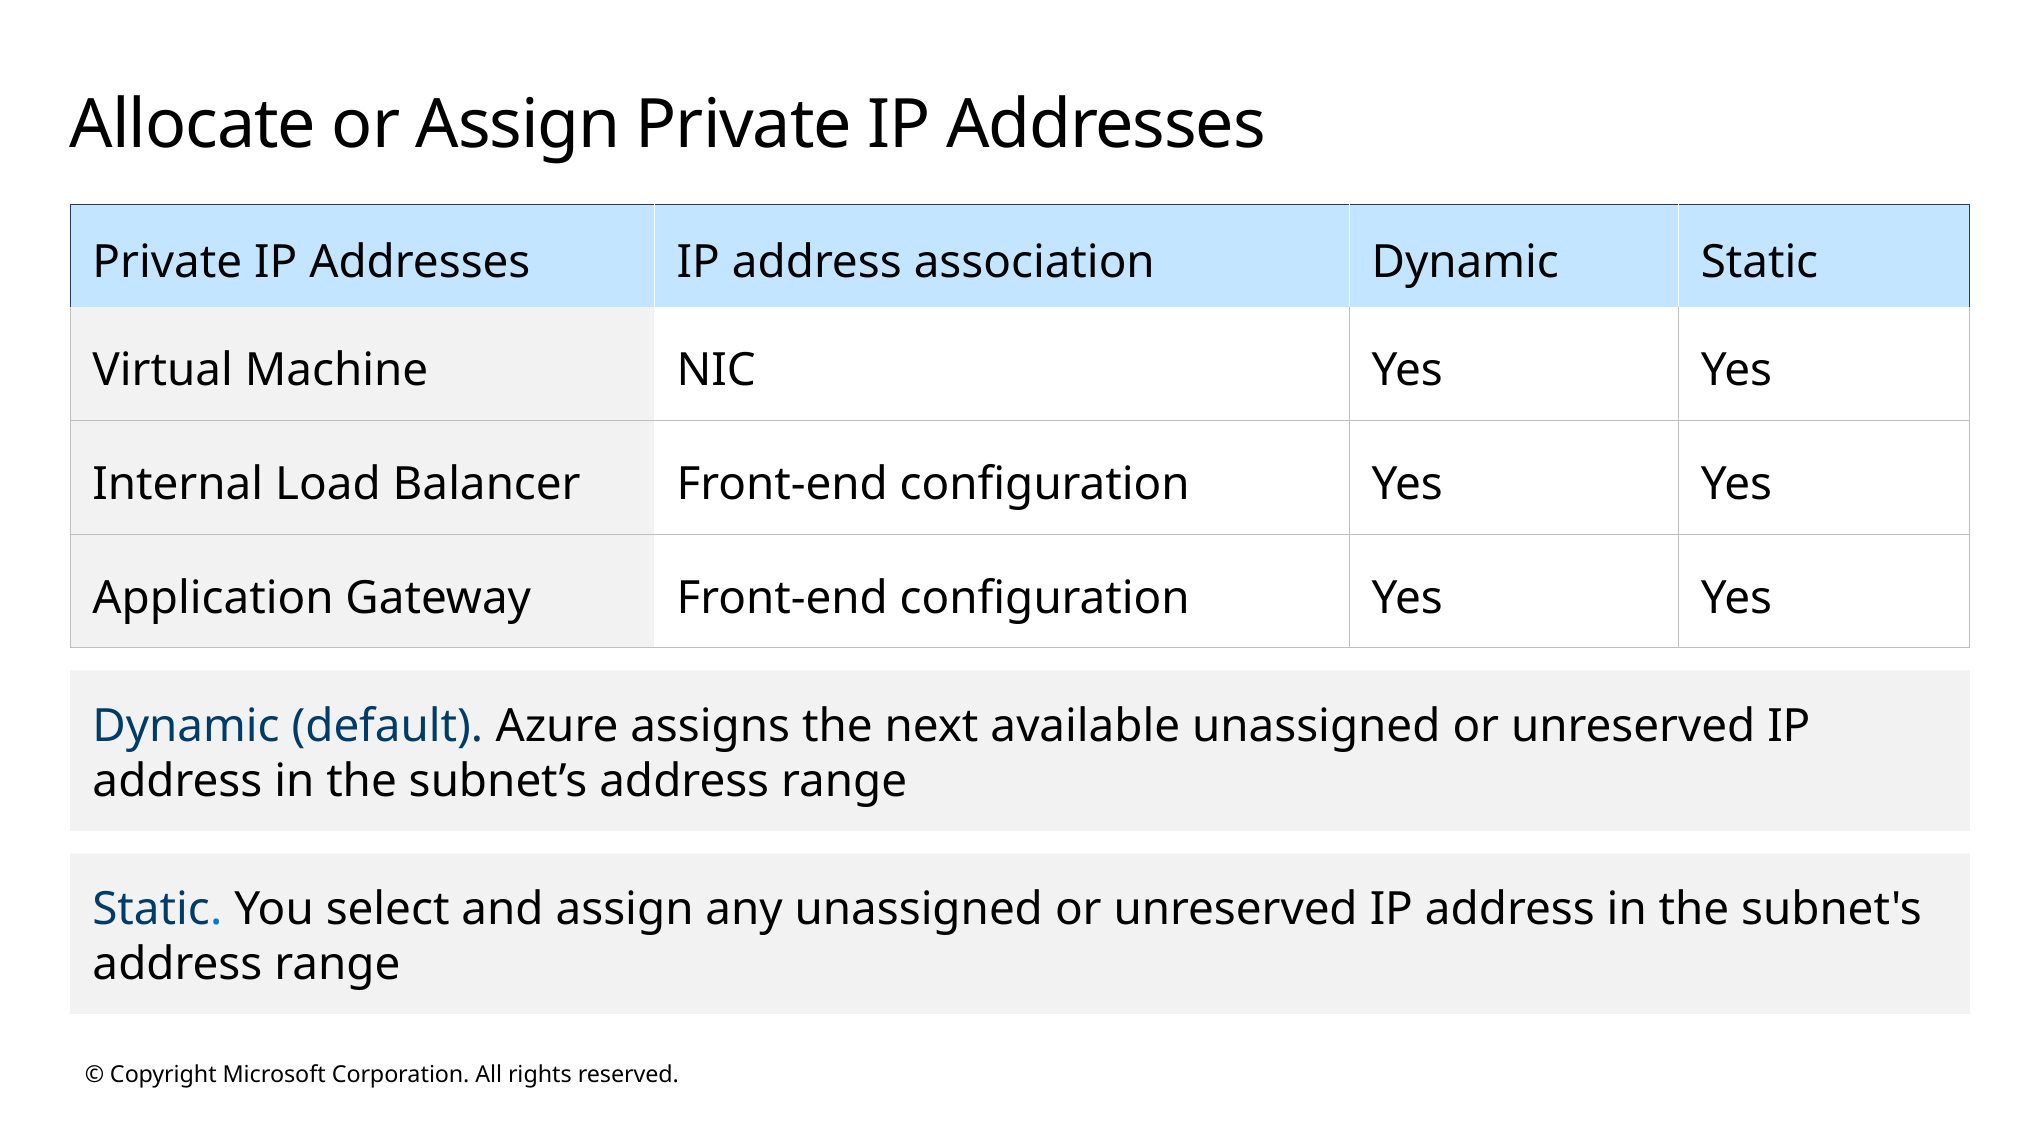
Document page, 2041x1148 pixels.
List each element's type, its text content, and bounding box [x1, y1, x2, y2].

title Allocate or Assign Private IP Addresses [70, 73, 1968, 188]
table_cell Yes [1679, 307, 1969, 420]
table_cell Front-end configuration [654, 421, 1349, 534]
table_cell Application Gateway [71, 535, 654, 647]
table_cell Virtual Machine [71, 307, 654, 420]
table_cell NIC [654, 307, 1349, 420]
table_cell Yes [1350, 421, 1678, 534]
table_header Private IP Addresses [71, 205, 654, 307]
table_header Static [1679, 205, 1969, 307]
table_cell Yes [1350, 307, 1678, 420]
table_cell Front-end configuration [654, 535, 1349, 647]
table_header IP address association [655, 205, 1349, 307]
table_cell Internal Load Balancer [71, 421, 654, 534]
text_box Static. You select and assign any unassigned or unreserved IP address in the subnet's address range [70, 853, 1970, 1014]
table_cell Yes [1679, 421, 1969, 534]
text_box Dynamic (default). Azure assigns the next available unassigned or unreserved IP address in the subnet’s address range [70, 670, 1970, 831]
table_header Dynamic [1350, 205, 1678, 307]
table_cell Yes [1350, 535, 1678, 647]
table_cell Yes [1679, 535, 1969, 647]
